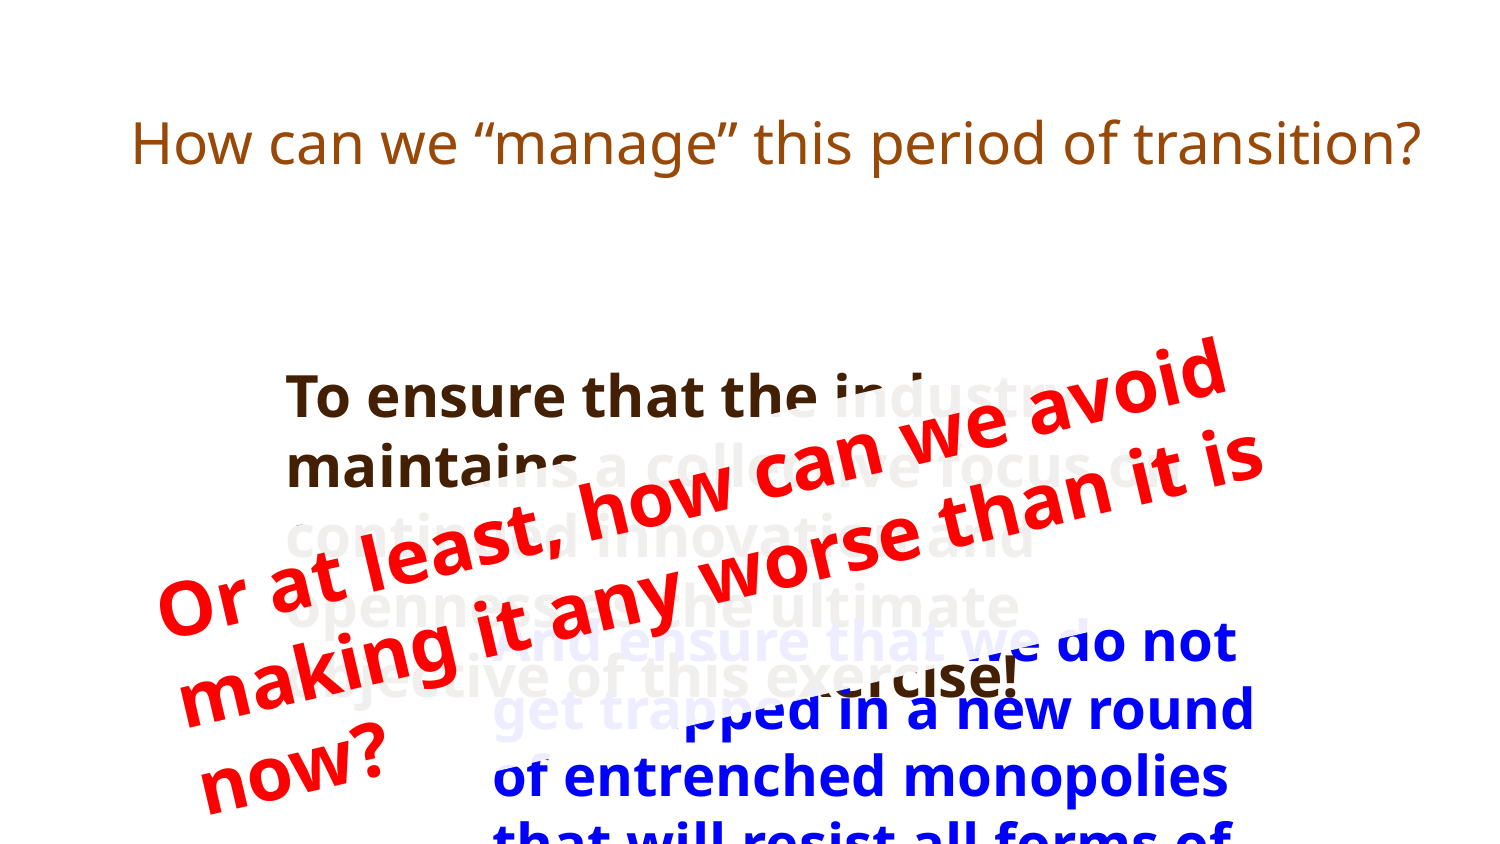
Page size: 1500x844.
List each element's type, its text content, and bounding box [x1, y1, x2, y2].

list How can we “manage” this period of transition? [115, 98, 1455, 244]
text_box To ensure that the industry maintains a collective focus on continued innovation and openness as the ultimate objective of this exercise! [275, 354, 1022, 530]
text_box And ensure that we do not get trapped in a new round of entrenched monopolies that will resist all forms of further innovation! [481, 600, 1304, 844]
text_box Or at least, how can we avoid making it any worse than it is now? [130, 284, 1390, 842]
